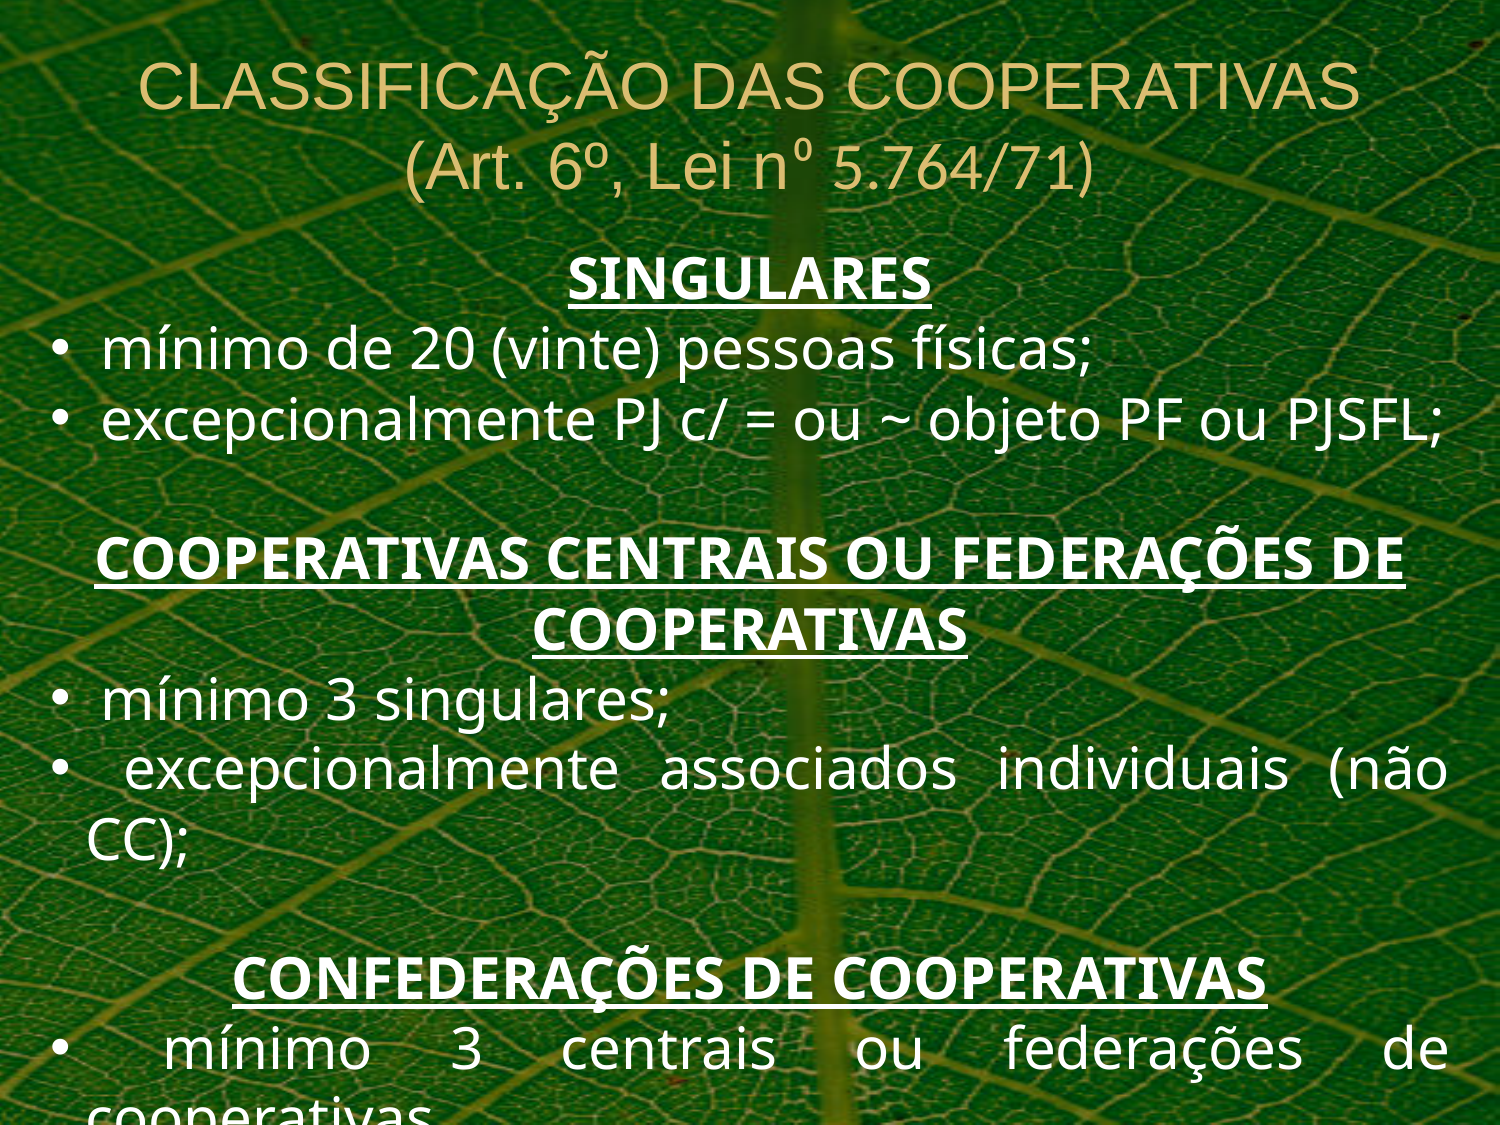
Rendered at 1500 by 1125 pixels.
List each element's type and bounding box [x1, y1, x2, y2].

list [0, 0, 1500, 1125]
